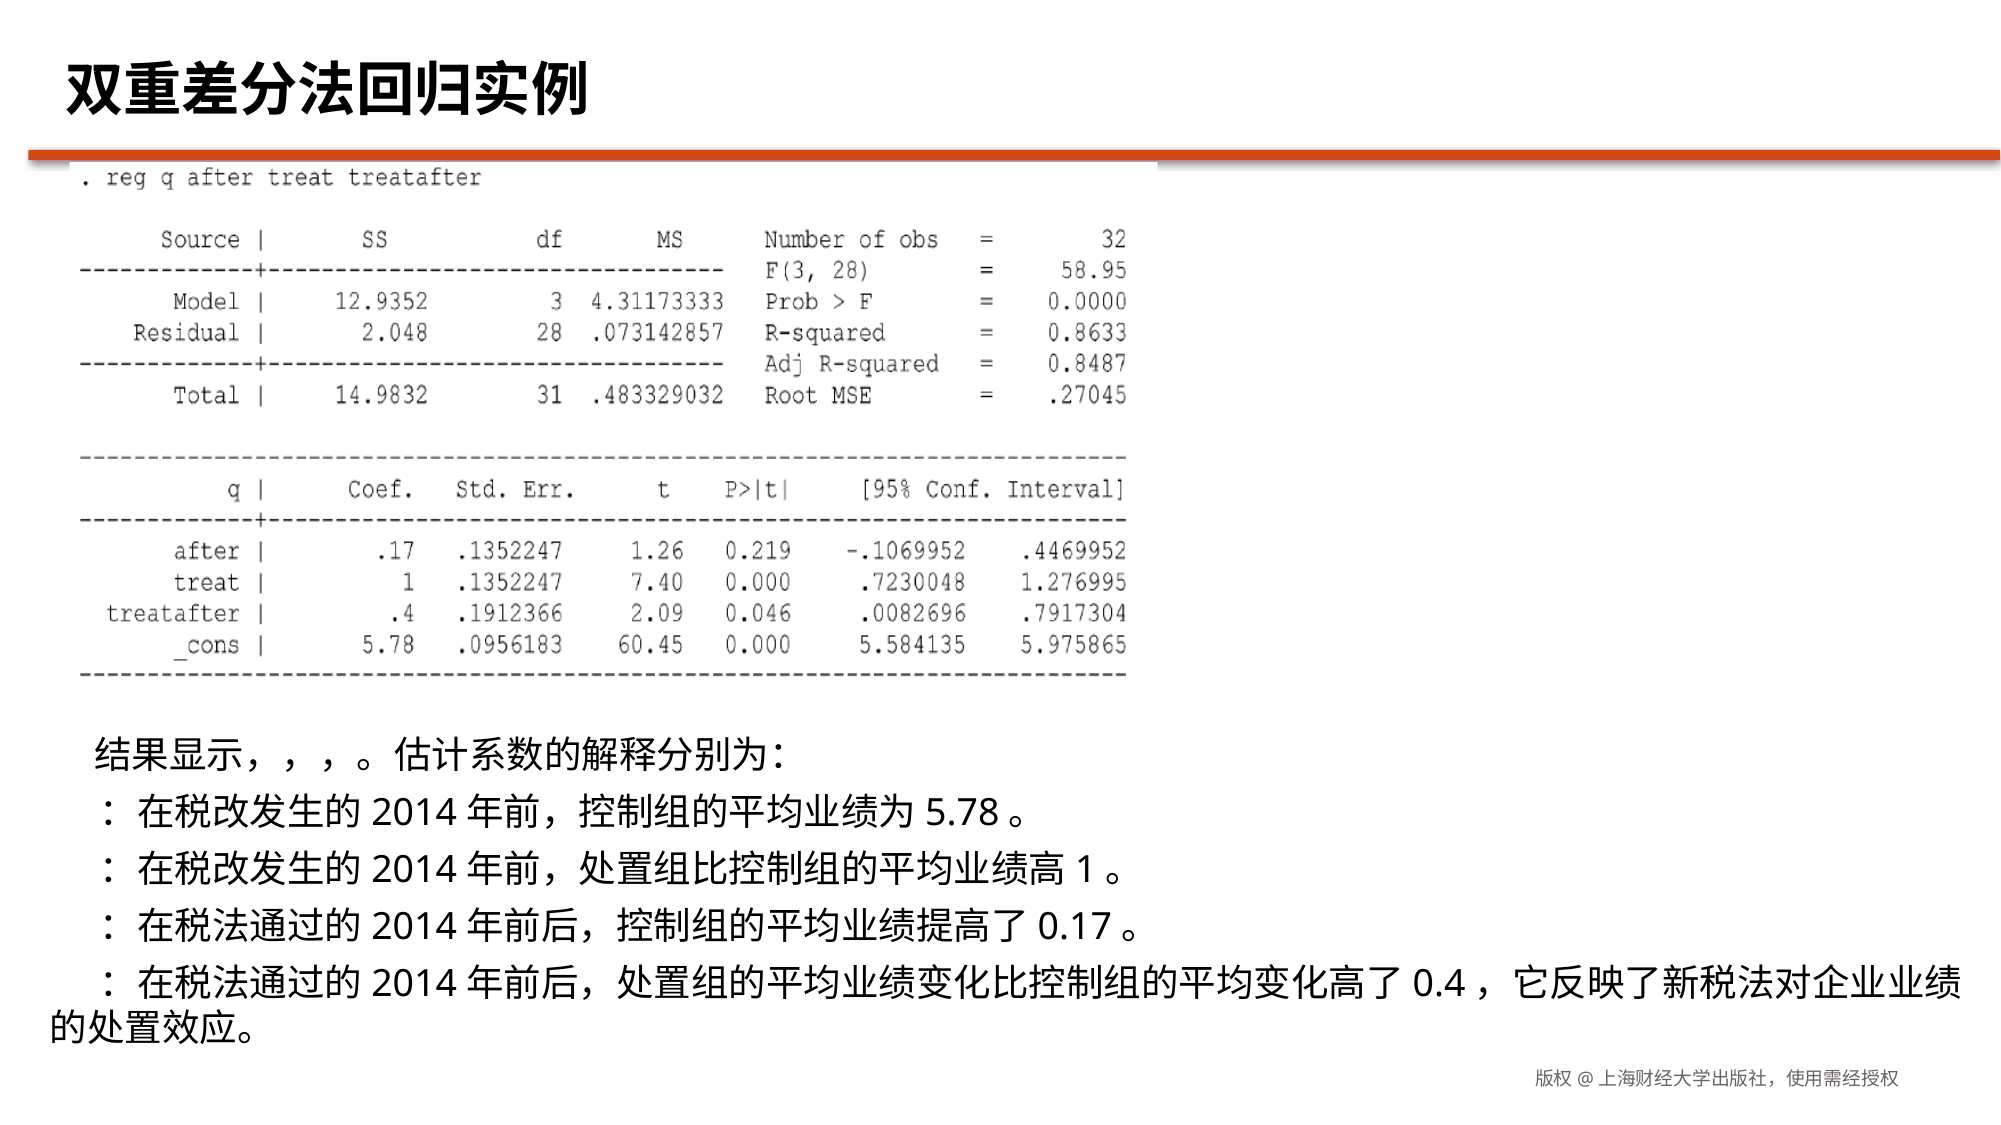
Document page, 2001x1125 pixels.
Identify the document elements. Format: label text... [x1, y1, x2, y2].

footer 版权@上海财经大学出版社，使用需经授权 [1483, 1046, 1950, 1109]
picture [69, 162, 1158, 699]
title 双重差分法回归实例 [50, 50, 1825, 138]
